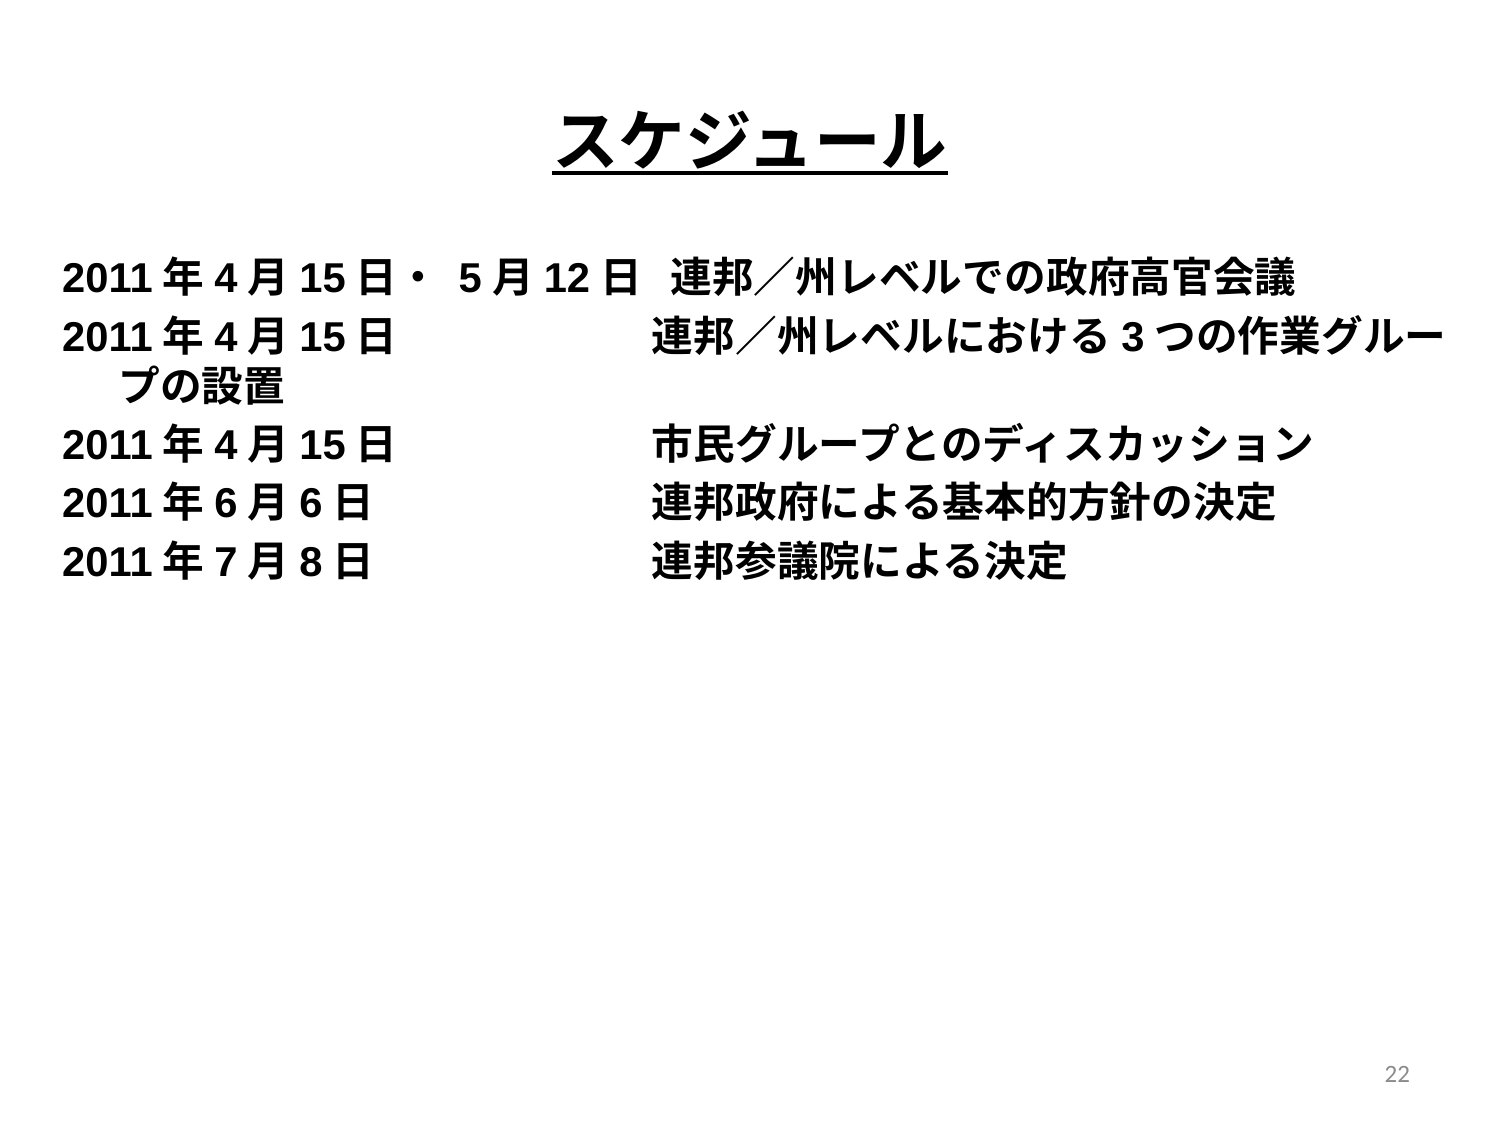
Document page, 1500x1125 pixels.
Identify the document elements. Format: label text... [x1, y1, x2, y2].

slide_number 22 [1074, 1042, 1425, 1103]
list 2011年4月15日・ 5月12日 連邦／州レベルでの政府高官会議 2011年4月15日 連邦／州レベルにおける3つの作業グループの設置 2011年4月15日 市民グループとのディスカッション 2011年6月6日 連邦政府による基本的方針の決定 2011年7月8日 連邦参議院による決定 [47, 243, 1500, 919]
title スケジュール [75, 45, 1425, 233]
